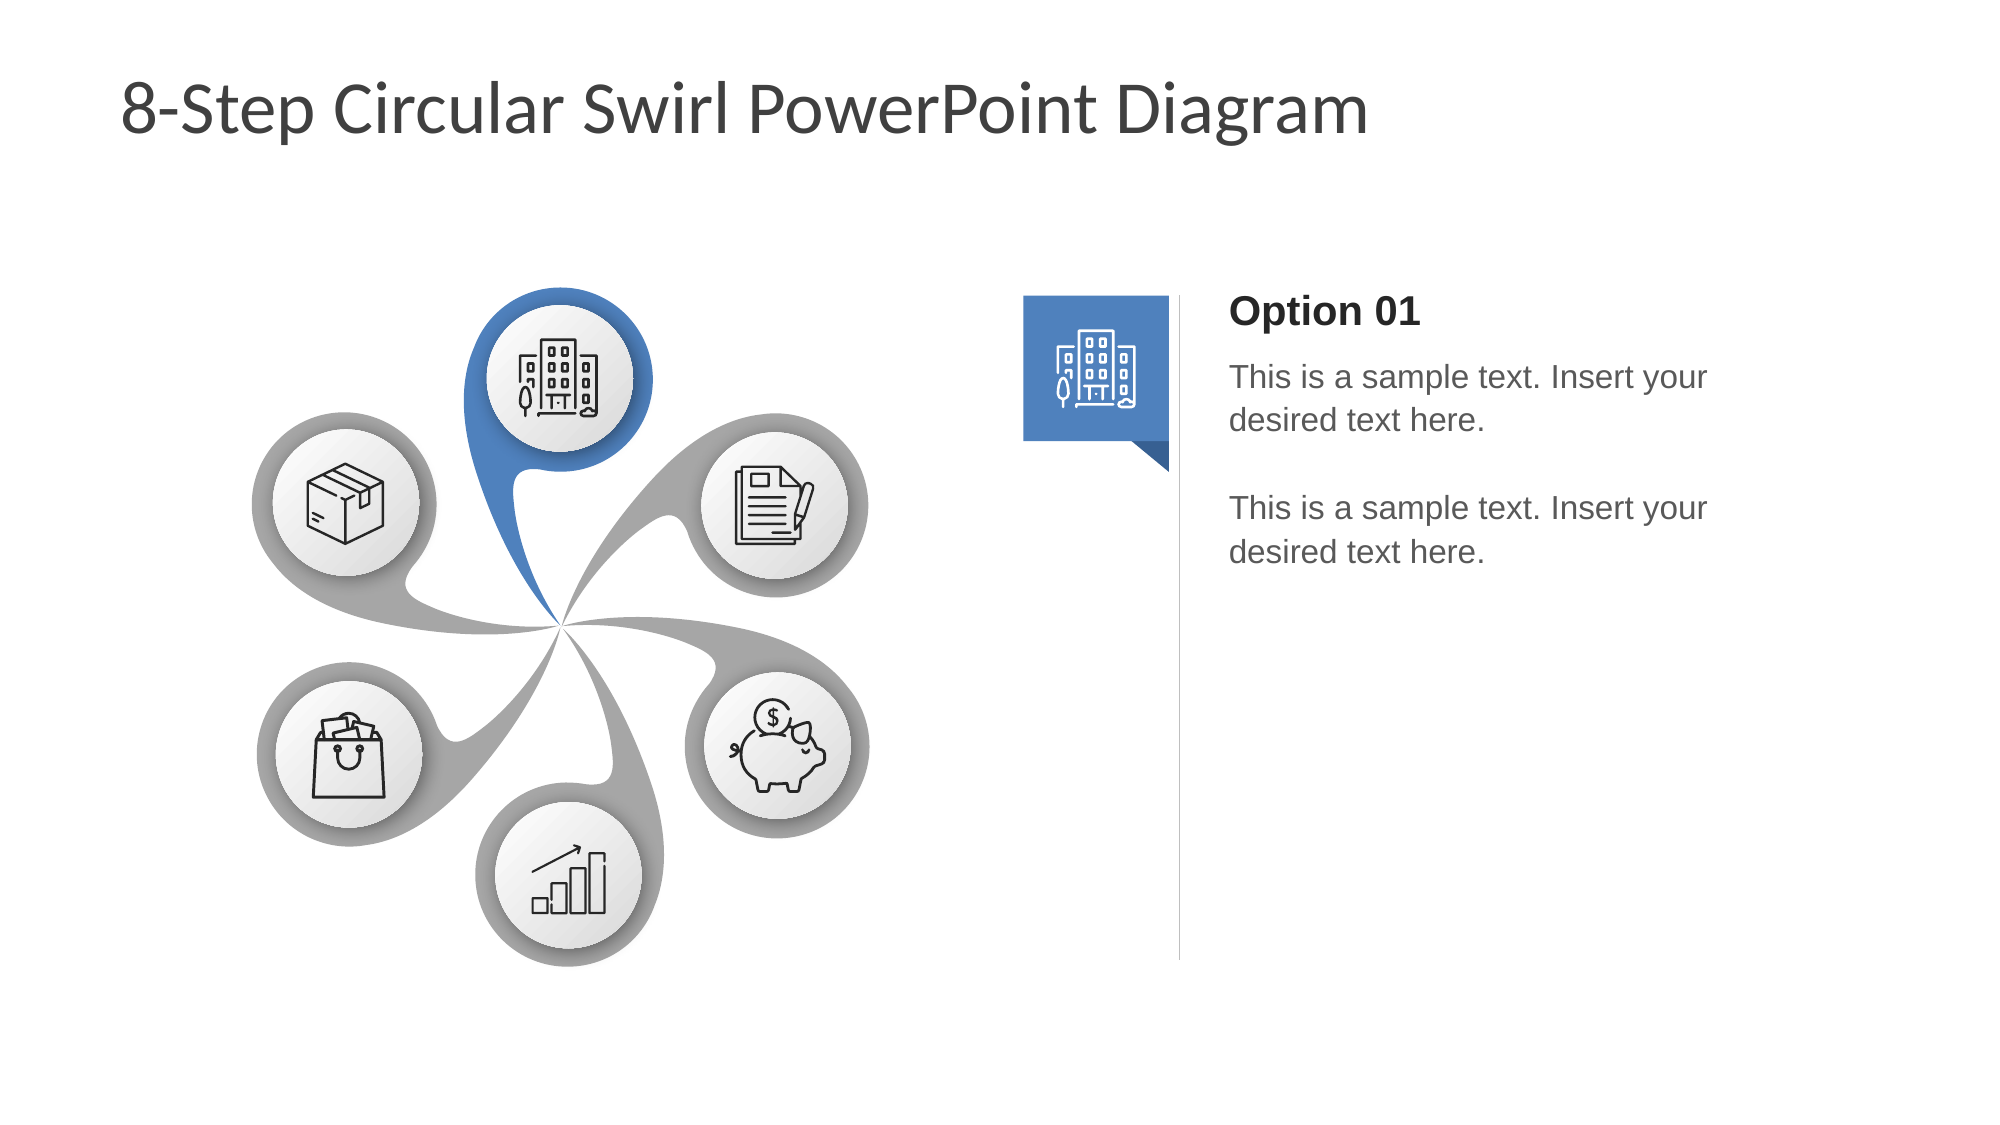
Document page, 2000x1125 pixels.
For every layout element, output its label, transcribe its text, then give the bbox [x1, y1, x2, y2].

title 8-Step Circular Swirl PowerPoint Diagram [99, 45, 1900, 162]
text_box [243, 287, 882, 969]
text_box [1056, 329, 1136, 409]
text_box [1021, 293, 1171, 443]
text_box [1228, 275, 1827, 578]
text_box [1130, 413, 1172, 474]
